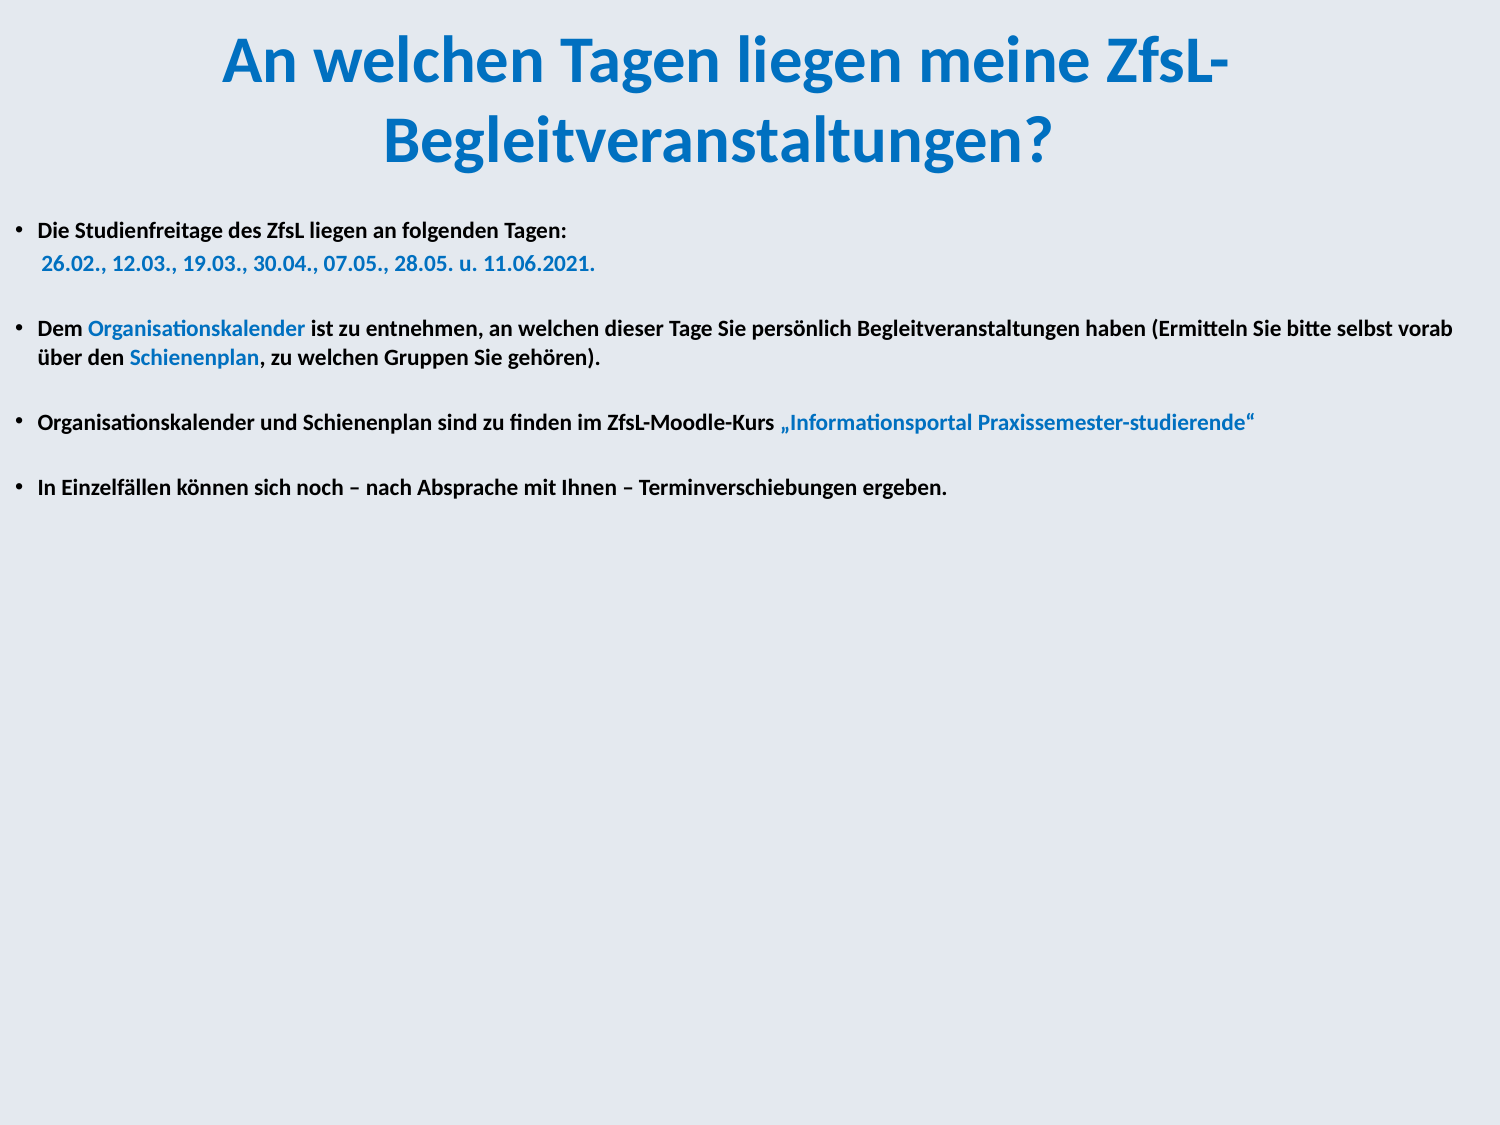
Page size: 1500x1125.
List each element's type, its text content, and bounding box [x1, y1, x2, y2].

title An welchen Tagen liegen meine ZfsL-Begleitveranstaltungen? [23, 19, 1430, 173]
list Die Studienfreitage des ZfsL liegen an folgenden Tagen: 26.02., 12.03., 19.03., 30.04., 07.05., 28.05. u. 11.06.2021. Dem Organisationskalender ist zu entnehmen, an welchen dieser Tage Sie persönlich Begleitveranstaltungen haben (Ermitteln Sie bitte selbst vorab über den Schienenplan, zu welchen Gruppen Sie gehören). Organisationskalender und Schienenplan sind zu finden im ZfsL-Moodle-Kurs „Informationsportal Praxissemester-studierende“ In Einzelfällen können sich noch – nach Absprache mit Ihnen – Terminverschiebungen ergeben. [0, 208, 1500, 1125]
